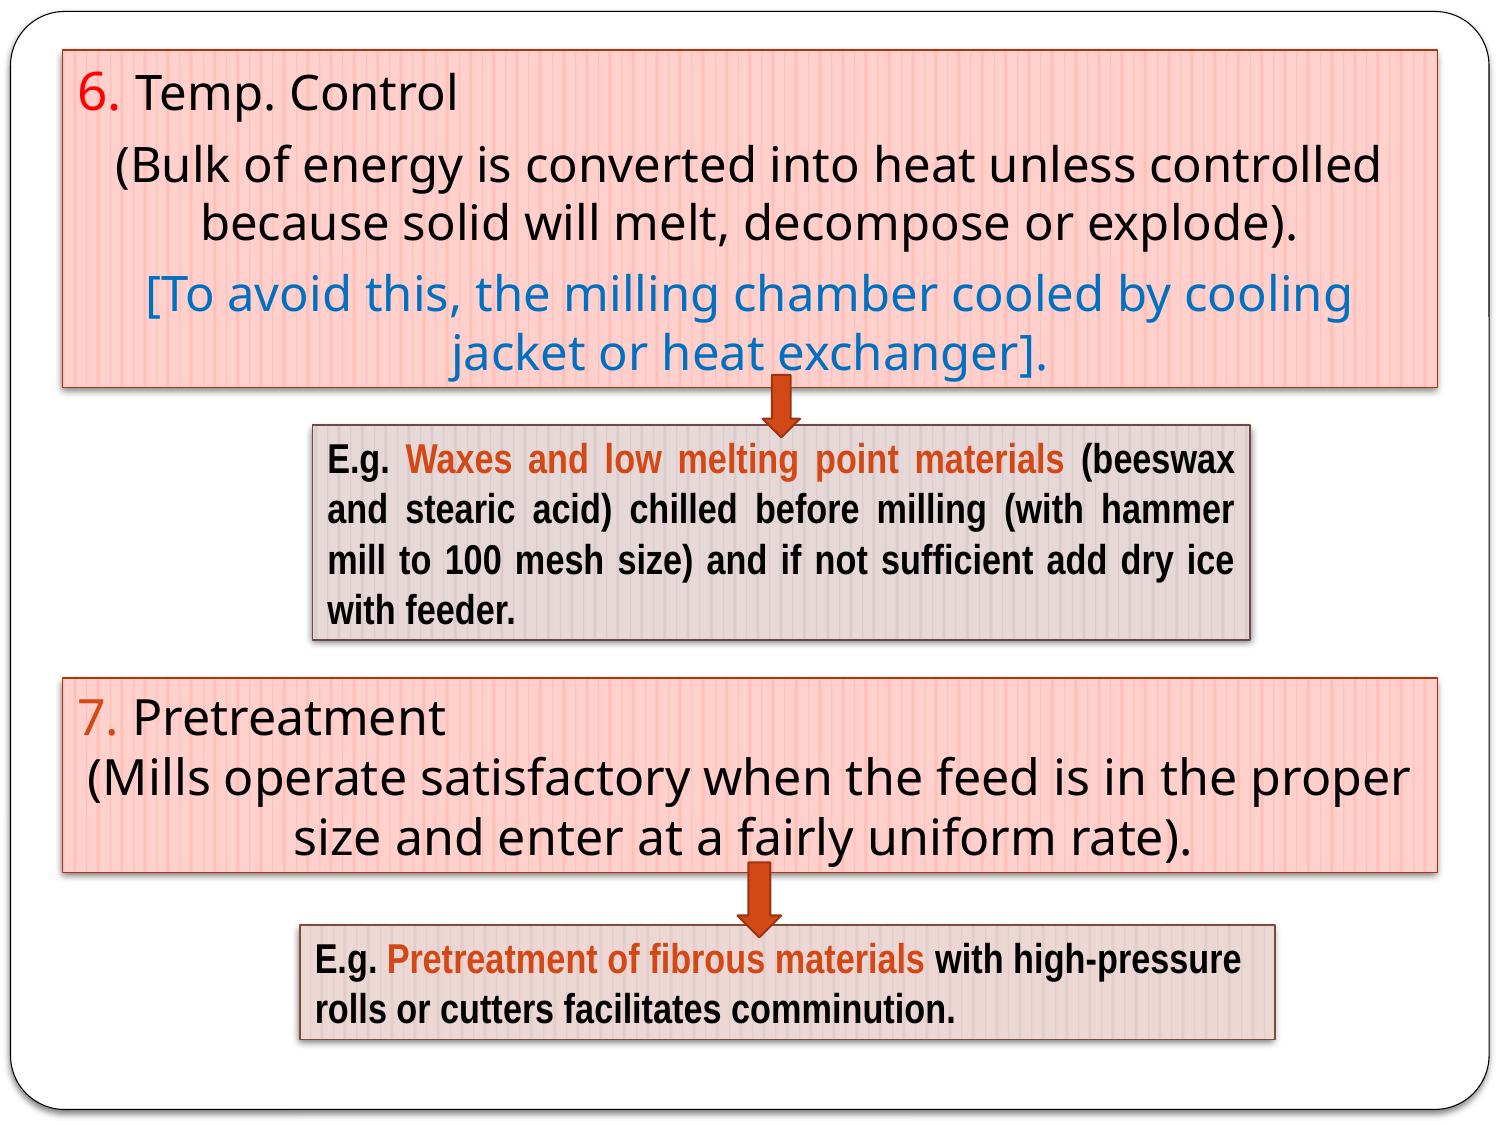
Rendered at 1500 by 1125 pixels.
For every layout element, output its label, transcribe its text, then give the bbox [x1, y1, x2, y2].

text_box [736, 861, 783, 939]
text_box E.g. Waxes and low melting point materials (beeswax and stearic acid) chilled before milling (with hammer mill to 100 mesh size) and if not sufficient add dry ice with feeder. [312, 424, 1251, 641]
text_box E.g. Pretreatment of fibrous materials with high-pressure rolls or cutters facilitates comminution. [299, 924, 1276, 1040]
text_box [761, 373, 801, 439]
list 6. Temp. Control (Bulk of energy is converted into heat unless controlled because solid will melt, decompose or explode). [To avoid this, the milling chamber cooled by cooling jacket or heat exchanger]. [62, 49, 1438, 388]
text_box 7. Pretreatment (Mills operate satisfactory when the feed is in the proper size and enter at a fairly uniform rate). [62, 677, 1438, 873]
